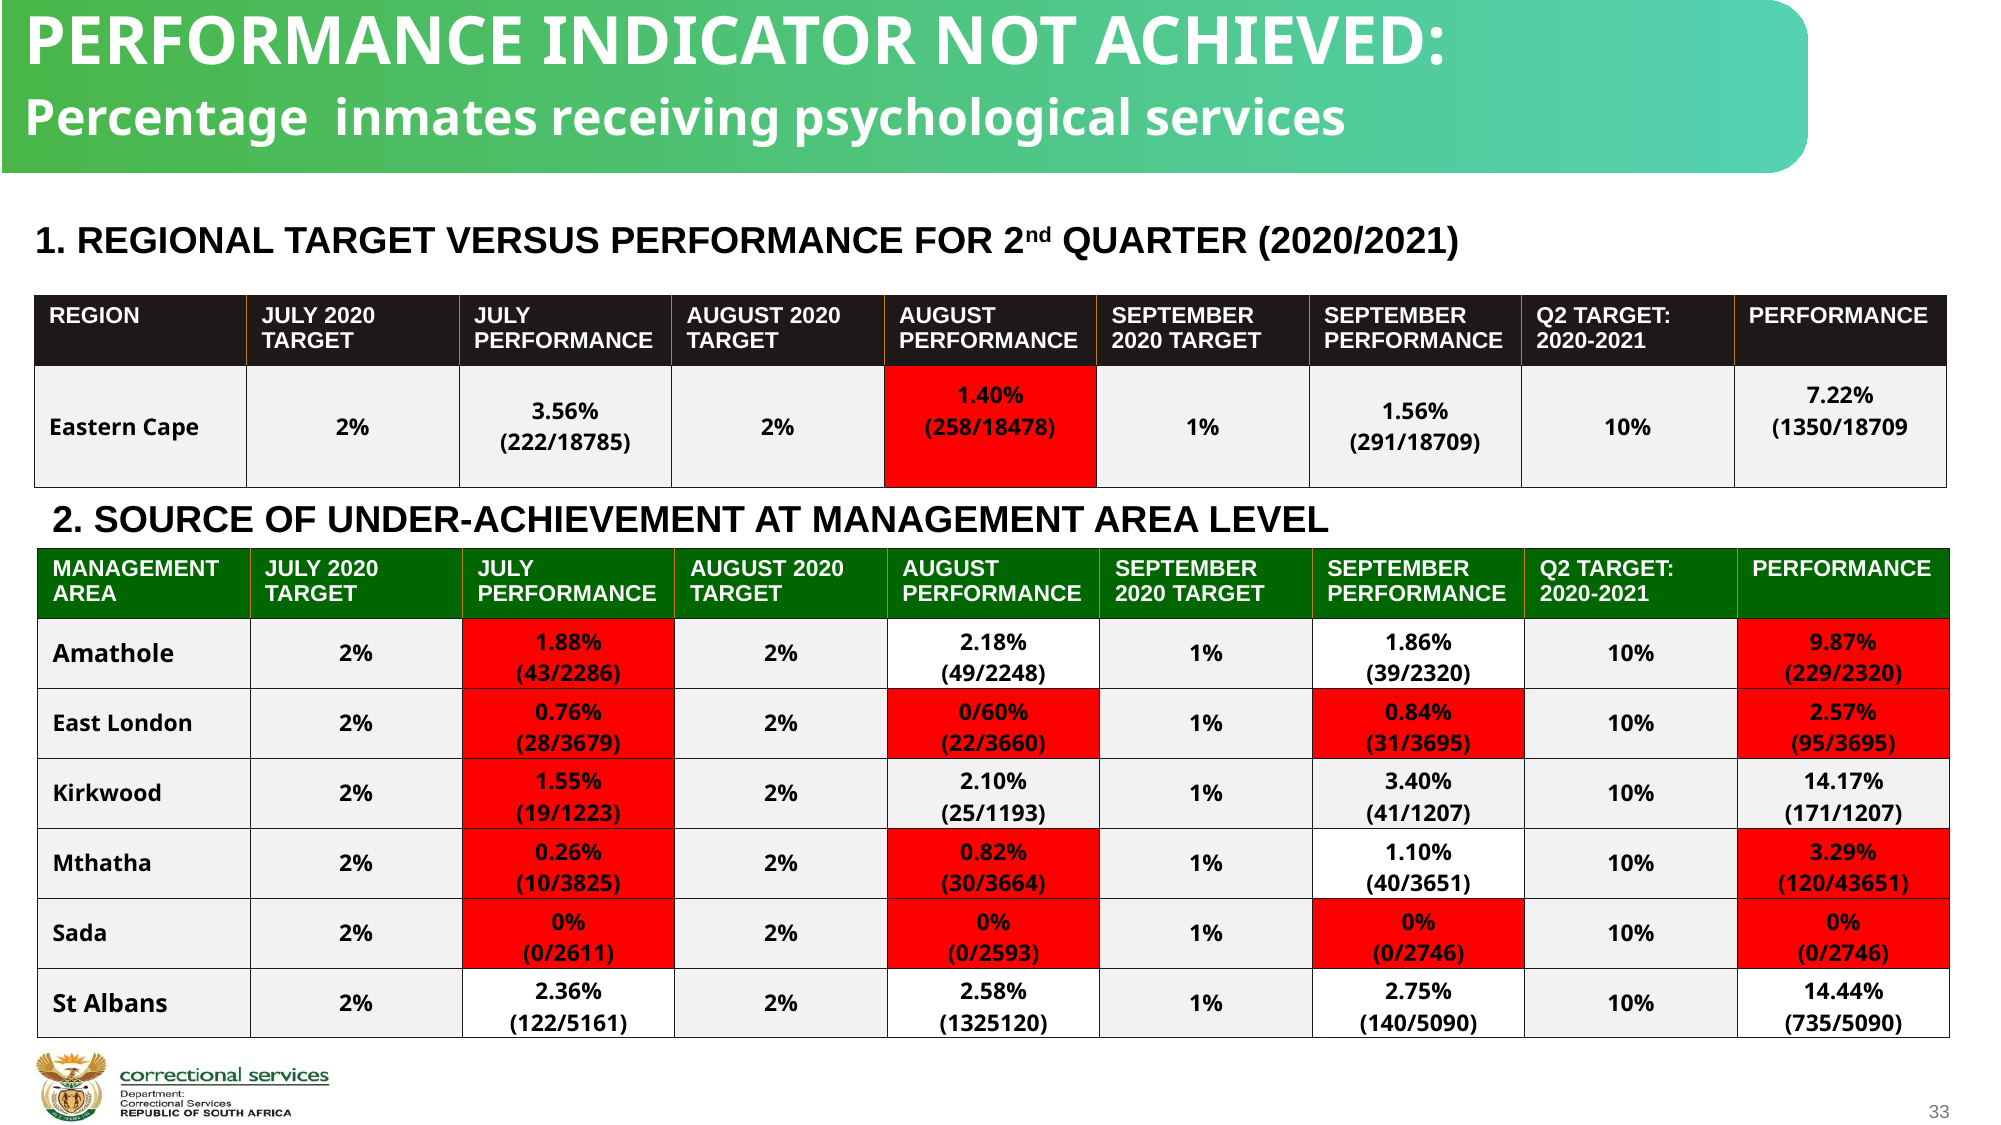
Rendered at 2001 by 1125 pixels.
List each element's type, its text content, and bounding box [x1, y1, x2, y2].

table_cell 0/60% (22/3660) [888, 689, 1099, 758]
table_cell 2% [251, 899, 462, 968]
table_cell 10% [1525, 689, 1737, 758]
table_cell Sada [38, 899, 250, 968]
text_box 2. SOURCE OF UNDER-ACHIEVEMENT AT MANAGEMENT AREA LEVEL [37, 488, 1538, 548]
table_cell 2% [251, 689, 462, 758]
table_cell St Albans [38, 969, 250, 1037]
table_cell Eastern Cape [35, 366, 246, 487]
table_cell 2% [251, 759, 462, 828]
table_header Q2 TARGET: 2020-2021 [1525, 549, 1737, 618]
table_cell 2% [251, 829, 462, 898]
table_cell 2.57% (95/3695) [1738, 689, 1949, 758]
table_cell Amathole [38, 619, 250, 688]
table_cell 2% [675, 759, 887, 828]
table_cell 1% [1100, 829, 1312, 898]
table_cell 1.86% (39/2320) [1313, 619, 1524, 688]
table_cell 1.56% (291/18709) [1310, 366, 1521, 487]
table_cell 2.18% (49/2248) [888, 619, 1099, 688]
table_cell Mthatha [38, 829, 250, 898]
table_cell 2.10% (25/1193) [888, 759, 1099, 828]
table_cell 0% (0/2746) [1313, 899, 1524, 968]
table_header Q2 TARGET: 2020-2021 [1522, 296, 1734, 365]
table_header SEPTEMBER 2020 TARGET [1100, 549, 1312, 618]
table_header SEPTEMBER PERFORMANCE [1313, 549, 1524, 618]
table_cell 2.75% (140/5090) [1313, 969, 1524, 1037]
table_header REGION [35, 296, 246, 365]
table_cell 14.17% (171/1207) [1738, 759, 1949, 828]
table_cell 0% (0/2593) [888, 899, 1099, 968]
table_cell 1% [1100, 899, 1312, 968]
table_cell 1.55% (19/1223) [463, 759, 674, 828]
table_cell 0.84% (31/3695) [1313, 689, 1524, 758]
text_box [2, 0, 1808, 173]
table_header JULY 2020 TARGET [251, 549, 462, 618]
table_cell 9.87% (229/2320) [1738, 619, 1949, 688]
table_header SEPTEMBER 2020 TARGET [1097, 296, 1309, 365]
picture [33, 1049, 332, 1123]
table_cell 2.36% (122/5161) [463, 969, 674, 1037]
table_cell 2% [675, 619, 887, 688]
table_header MANAGEMENT AREA [38, 549, 250, 618]
table_cell 10% [1522, 366, 1734, 487]
table_cell 10% [1525, 829, 1737, 898]
table_cell 1% [1100, 619, 1312, 688]
table_header AUGUST 2020 TARGET [672, 296, 884, 365]
table_cell 2% [675, 689, 887, 758]
table_cell 1.88% (43/2286) [463, 619, 674, 688]
table_cell 2% [672, 366, 884, 487]
table_header PERFORMANCE [1735, 296, 1946, 365]
table_cell 14.44% (735/5090) [1738, 969, 1949, 1037]
table_cell 1% [1100, 969, 1312, 1037]
table_cell 10% [1525, 759, 1737, 828]
table_cell 1% [1100, 689, 1312, 758]
table_header JULY PERFORMANCE [460, 296, 671, 365]
table_cell 2% [251, 619, 462, 688]
table_cell 10% [1525, 619, 1737, 688]
table_header AUGUST PERFORMANCE [888, 549, 1099, 618]
table_cell 0% (0/2611) [463, 899, 674, 968]
text_box 1. REGIONAL TARGET VERSUS PERFORMANCE FOR 2nd QUARTER (2020/2021) [20, 208, 1486, 269]
table_cell 2% [251, 969, 462, 1037]
table_cell 2% [675, 899, 887, 968]
table_header PERFORMANCE [1738, 549, 1949, 618]
table_cell 2.58% (1325120) [888, 969, 1099, 1037]
table_cell 1.40% (258/18478) [885, 366, 1096, 487]
table_cell 10% [1525, 899, 1737, 968]
table_cell 1% [1097, 366, 1309, 487]
table_cell 2% [247, 366, 459, 487]
table_header JULY PERFORMANCE [463, 549, 674, 618]
table_cell East London [38, 689, 250, 758]
table_header AUGUST 2020 TARGET [675, 549, 887, 618]
table_cell Kirkwood [38, 759, 250, 828]
table_cell 3.40% (41/1207) [1313, 759, 1524, 828]
text_box PERFORMANCE INDICATOR NOT ACHIEVED: Percentage inmates receiving psychological services [10, 0, 1808, 86]
table_cell 10% [1525, 969, 1737, 1037]
table_header SEPTEMBER PERFORMANCE [1310, 296, 1521, 365]
table_cell 0.82% (30/3664) [888, 829, 1099, 898]
table_cell 2% [675, 829, 887, 898]
table_cell 3.29% (120/43651) [1738, 829, 1949, 898]
table_header JULY 2020 TARGET [247, 296, 459, 365]
table_cell 1.10% (40/3651) [1313, 829, 1524, 898]
table_cell 1% [1100, 759, 1312, 828]
table_cell 0.26% (10/3825) [463, 829, 674, 898]
table_cell 3.56% (222/18785) [460, 366, 671, 487]
table_cell 0.76% (28/3679) [463, 689, 674, 758]
table_cell 0% (0/2746) [1738, 899, 1949, 968]
table_header AUGUST PERFORMANCE [885, 296, 1096, 365]
table_cell 7.22% (1350/18709 [1735, 366, 1946, 487]
table_cell 2% [675, 969, 887, 1037]
